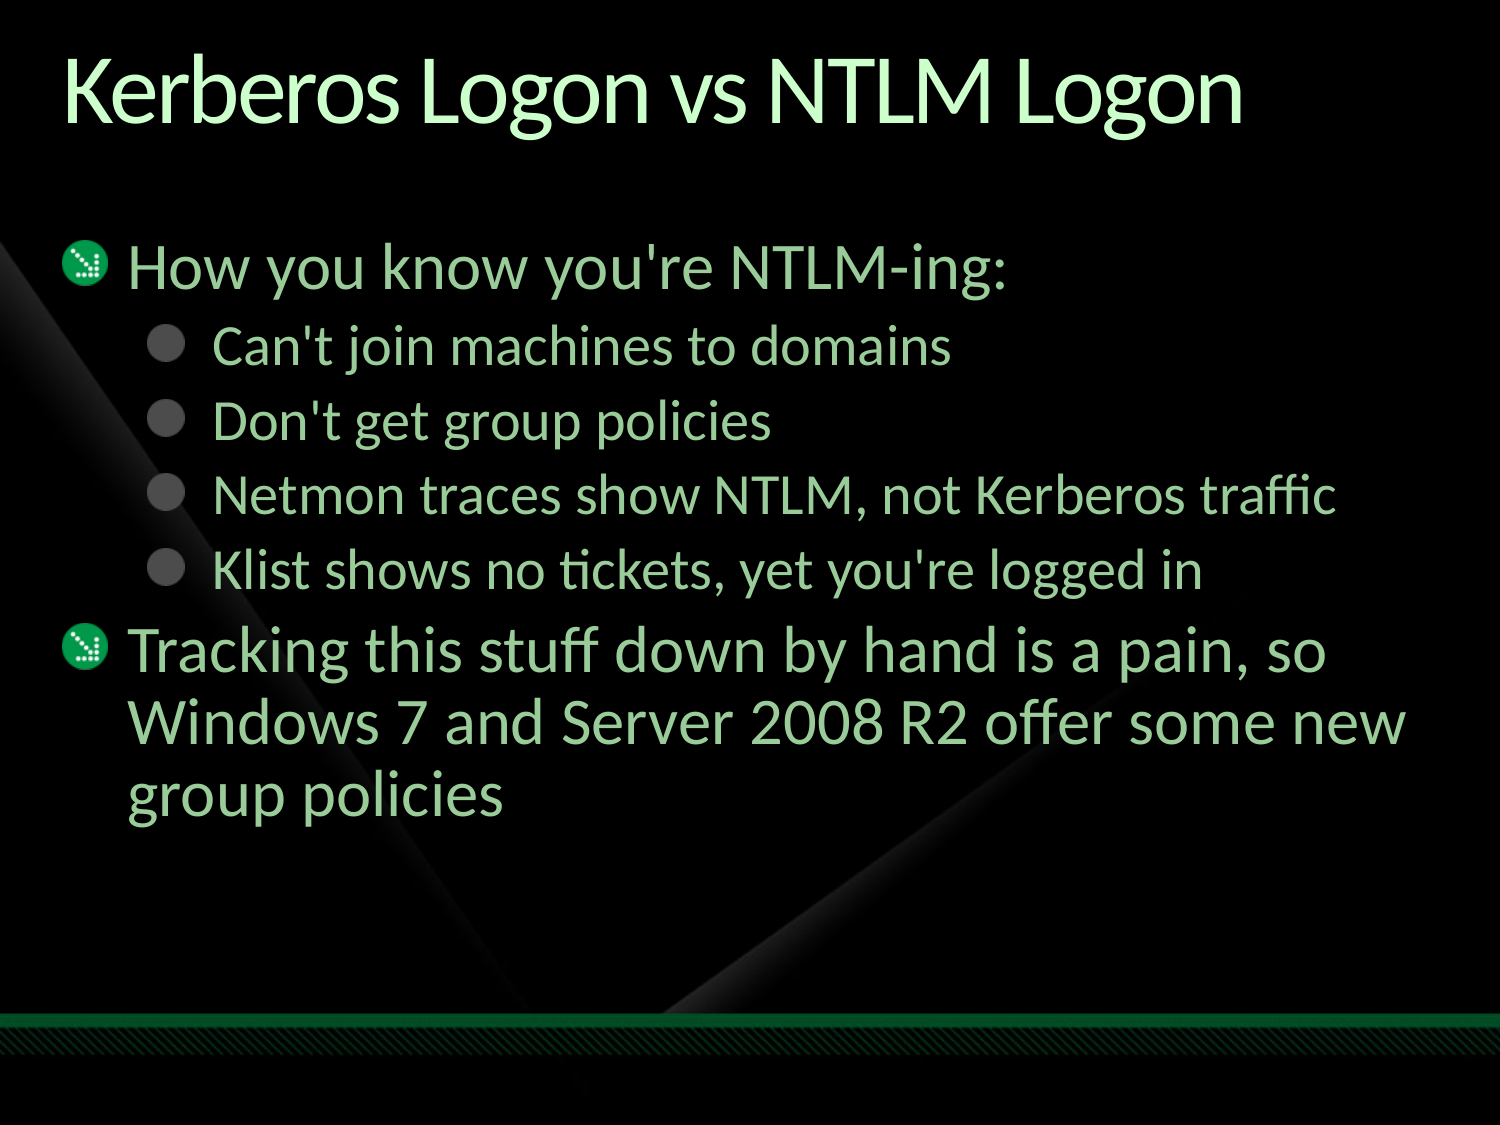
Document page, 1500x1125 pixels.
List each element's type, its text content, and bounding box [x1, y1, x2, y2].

list How you know you're NTLM-ing: Can't join machines to domains Don't get group policies Netmon traces show NTLM, not Kerberos traffic Klist shows no tickets, yet you're logged in Tracking this stuff down by hand is a pain, so Windows 7 and Server 2008 R2 offer some new group policies [62, 231, 1438, 595]
picture [0, 0, 1500, 1125]
title Kerberos Logon vs NTLM Logon [62, 37, 1438, 147]
